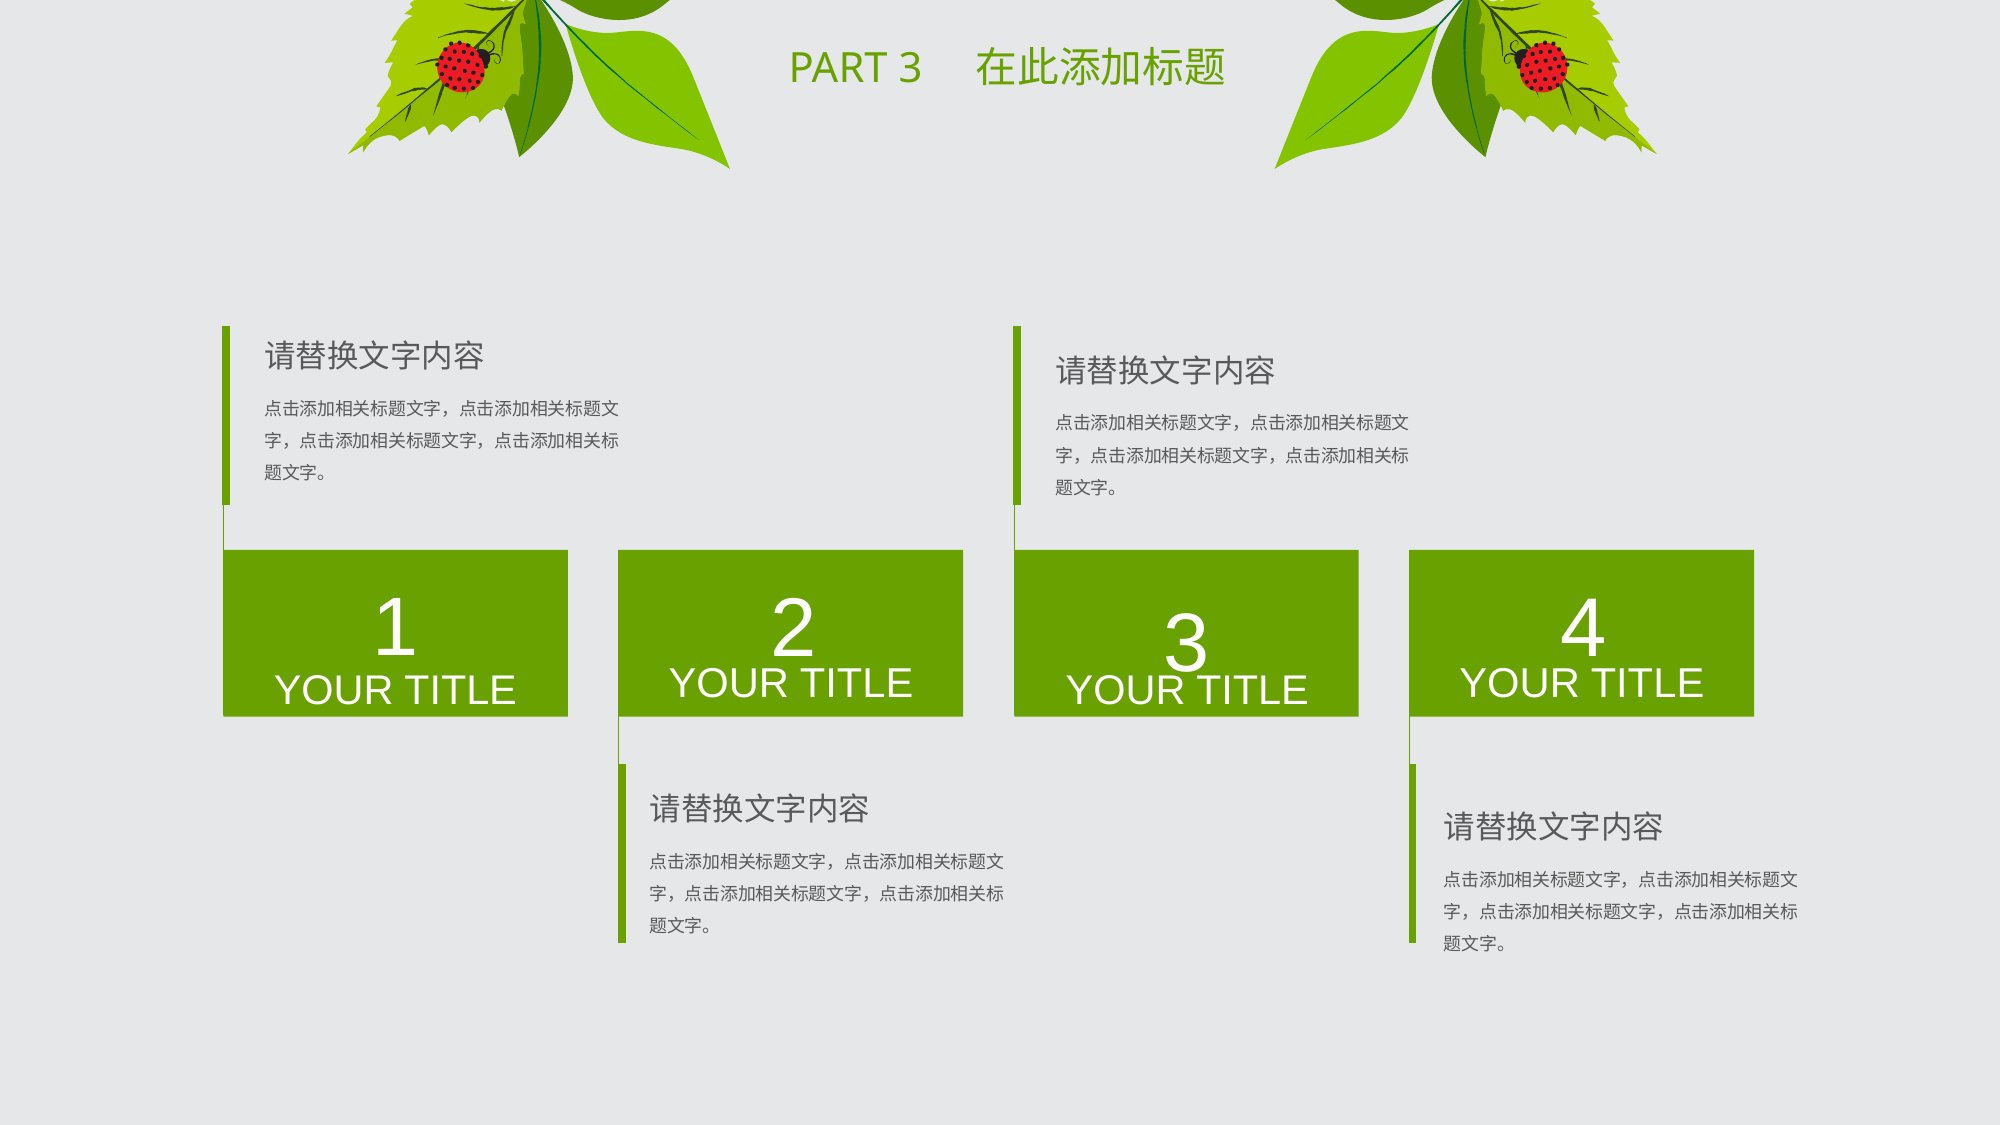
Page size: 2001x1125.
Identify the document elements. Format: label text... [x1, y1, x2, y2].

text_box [1014, 327, 1021, 549]
text_box 请替换文字内容 [1443, 797, 1857, 854]
text_box 请替换文字内容 [1055, 341, 1469, 398]
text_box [223, 549, 568, 717]
text_box 点击添加相关标题文字，点击添加相关标题文字，点击添加相关标题文字，点击添加相关标题文字。 [1055, 401, 1412, 492]
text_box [1014, 549, 1359, 717]
text_box 点击添加相关标题文字，点击添加相关标题文字，点击添加相关标题文字，点击添加相关标题文字。 [264, 386, 621, 477]
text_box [618, 717, 625, 942]
text_box 点击添加相关标题文字，点击添加相关标题文字，点击添加相关标题文字，点击添加相关标题文字。 [649, 840, 1007, 930]
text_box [364, 0, 1641, 176]
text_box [1409, 549, 1755, 717]
text_box 请替换文字内容 [264, 326, 678, 383]
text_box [618, 549, 964, 717]
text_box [223, 327, 230, 549]
text_box 点击添加相关标题文字，点击添加相关标题文字，点击添加相关标题文字，点击添加相关标题文字。 [1443, 857, 1801, 948]
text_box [1409, 717, 1416, 942]
text_box 请替换文字内容 [649, 780, 1063, 836]
